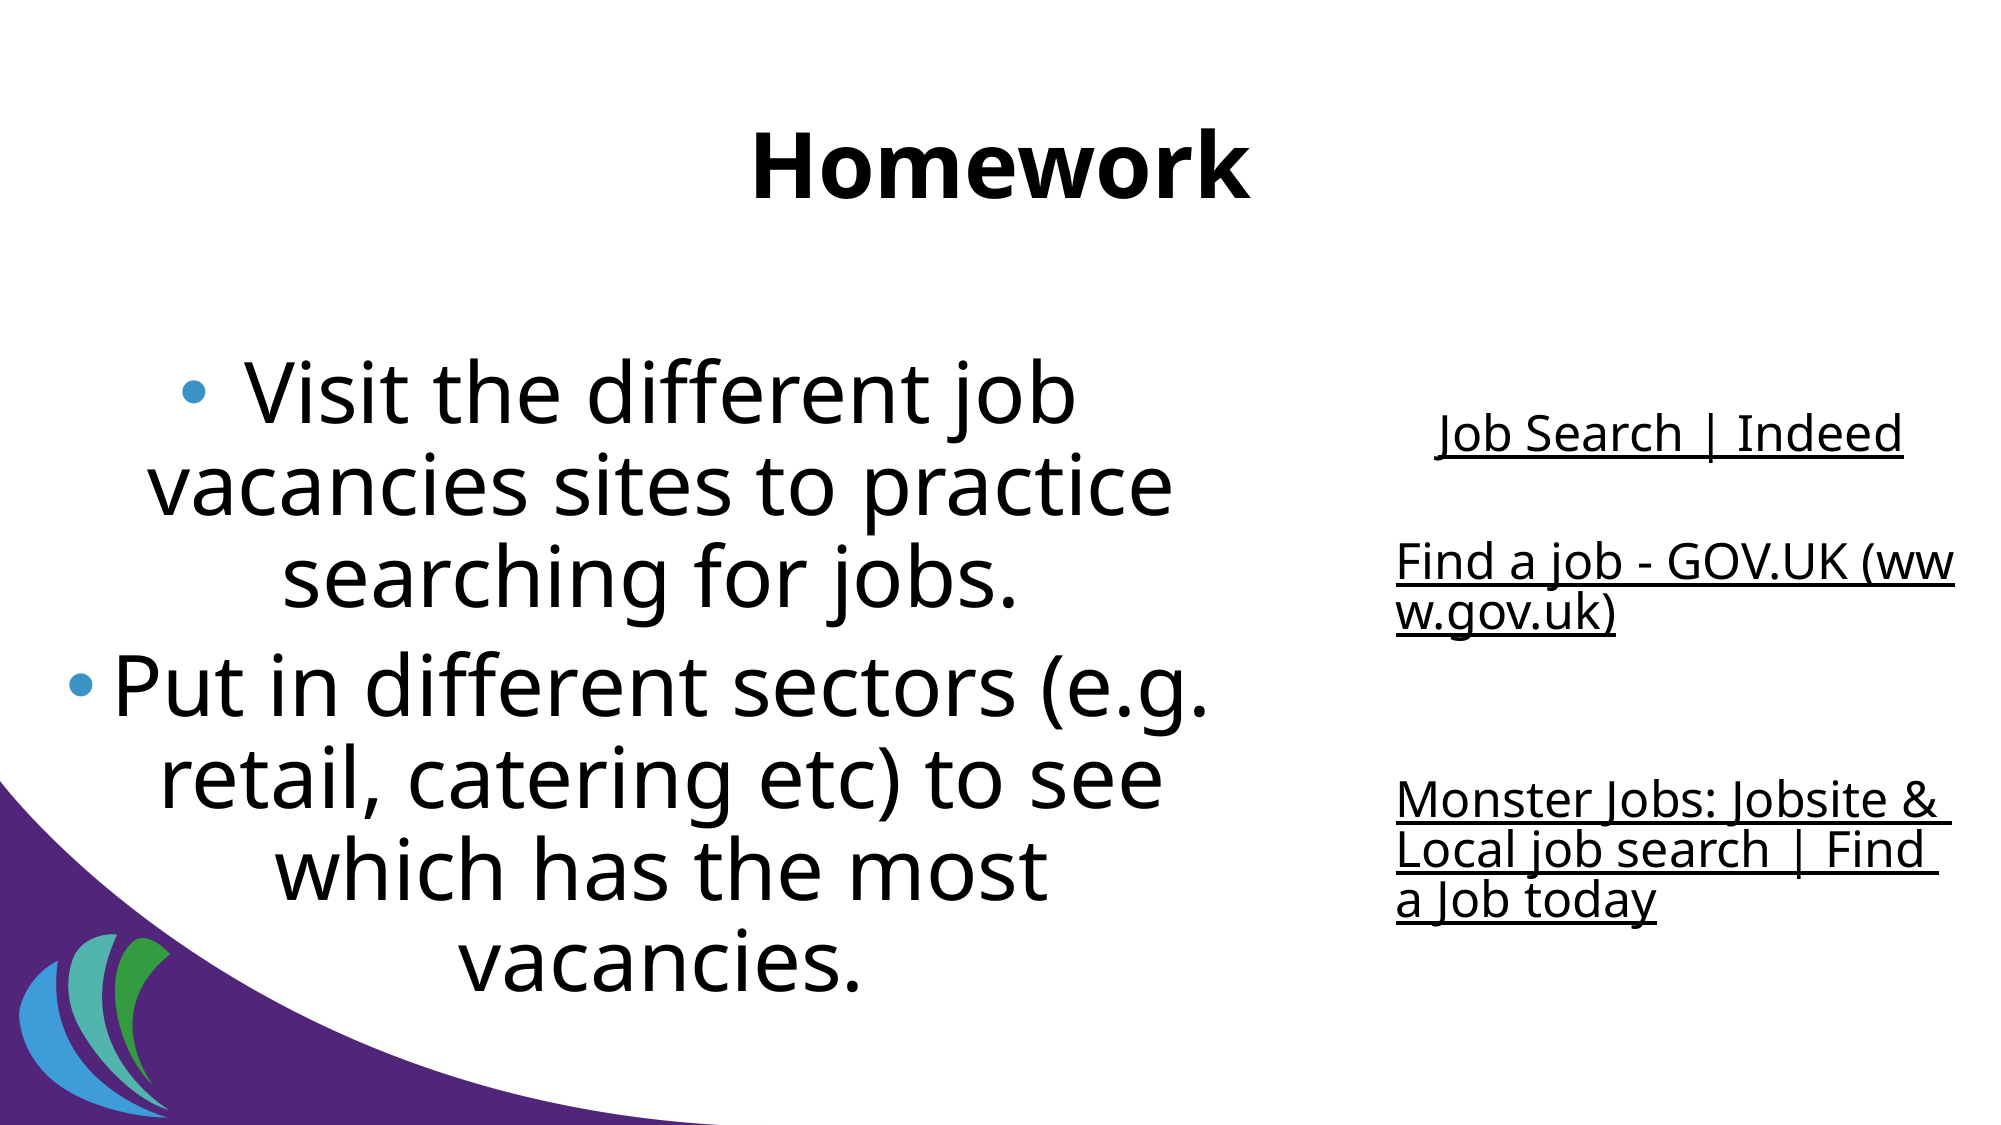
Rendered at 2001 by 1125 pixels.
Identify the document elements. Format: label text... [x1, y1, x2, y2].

picture [0, 1, 2000, 1125]
text_box Job Search | Indeed Find a job - GOV.UK (www.gov.uk) Monster Jobs: Jobsite & Local job search | Find a Job today [1380, 393, 1975, 854]
list Visit the different job vacancies sites to practice searching for jobs. Put in different sectors (e.g. retail, catering etc) to see which has the most vacancies. [25, 343, 1265, 1022]
title Homework [137, 59, 1863, 278]
